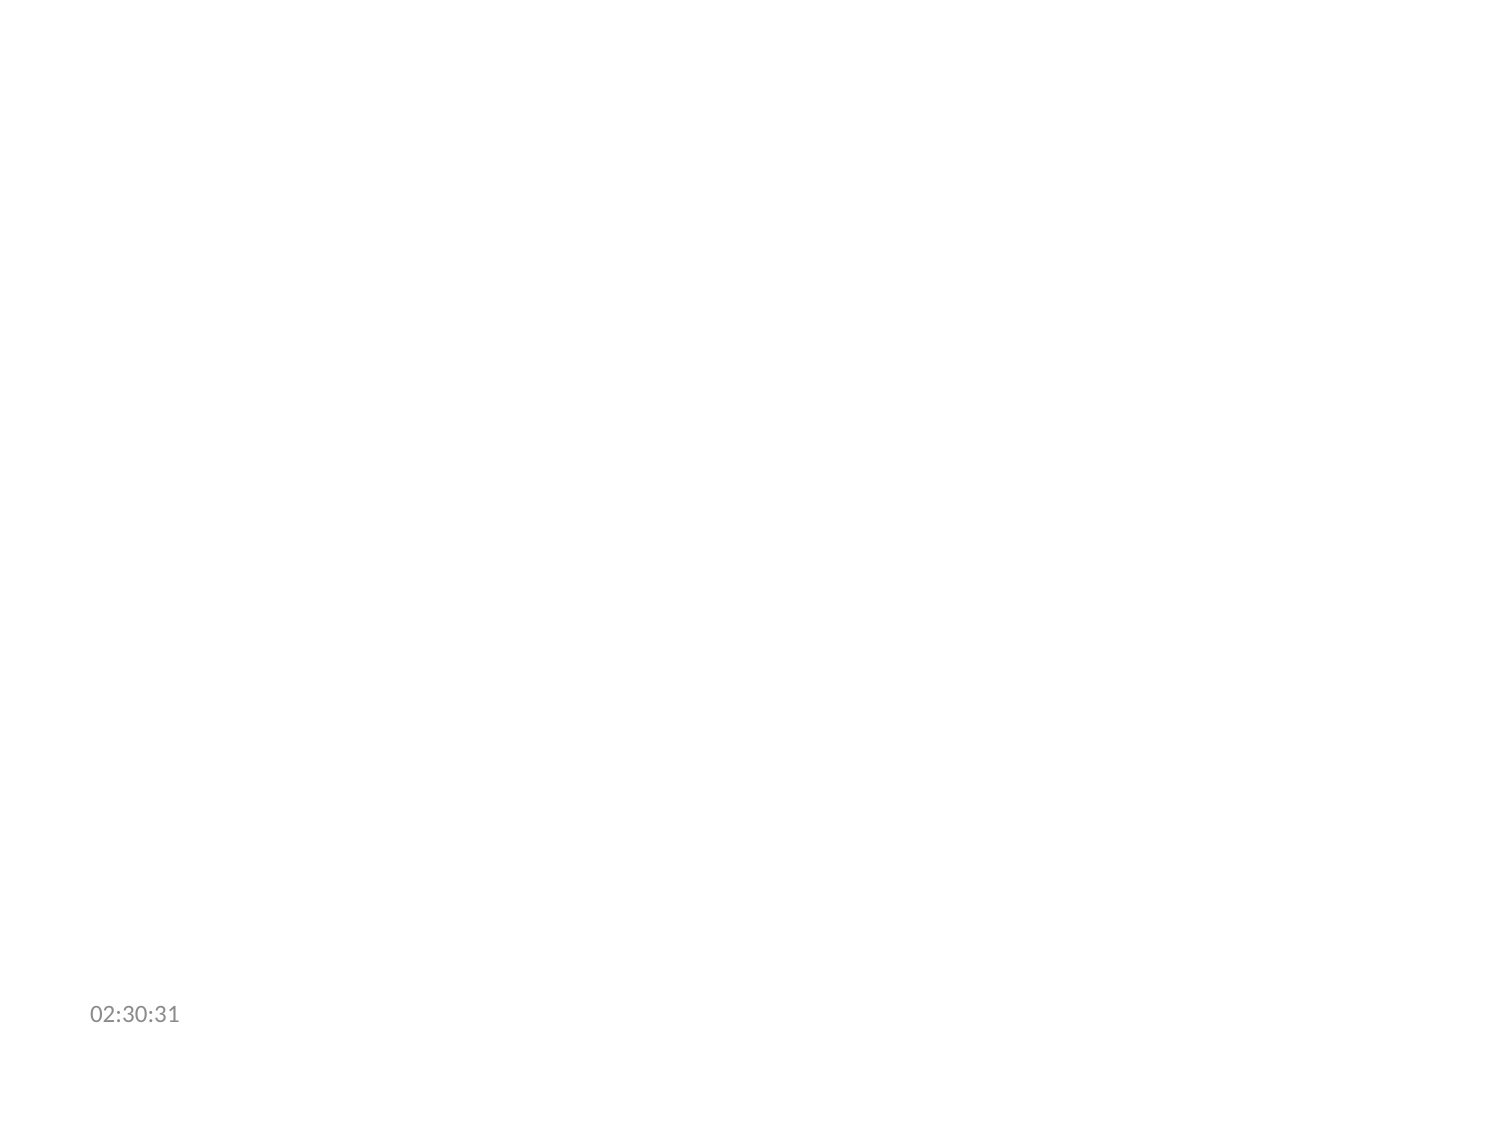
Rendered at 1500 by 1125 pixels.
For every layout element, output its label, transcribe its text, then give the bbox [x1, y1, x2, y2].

text_box 15:35:09 [75, 982, 425, 1043]
